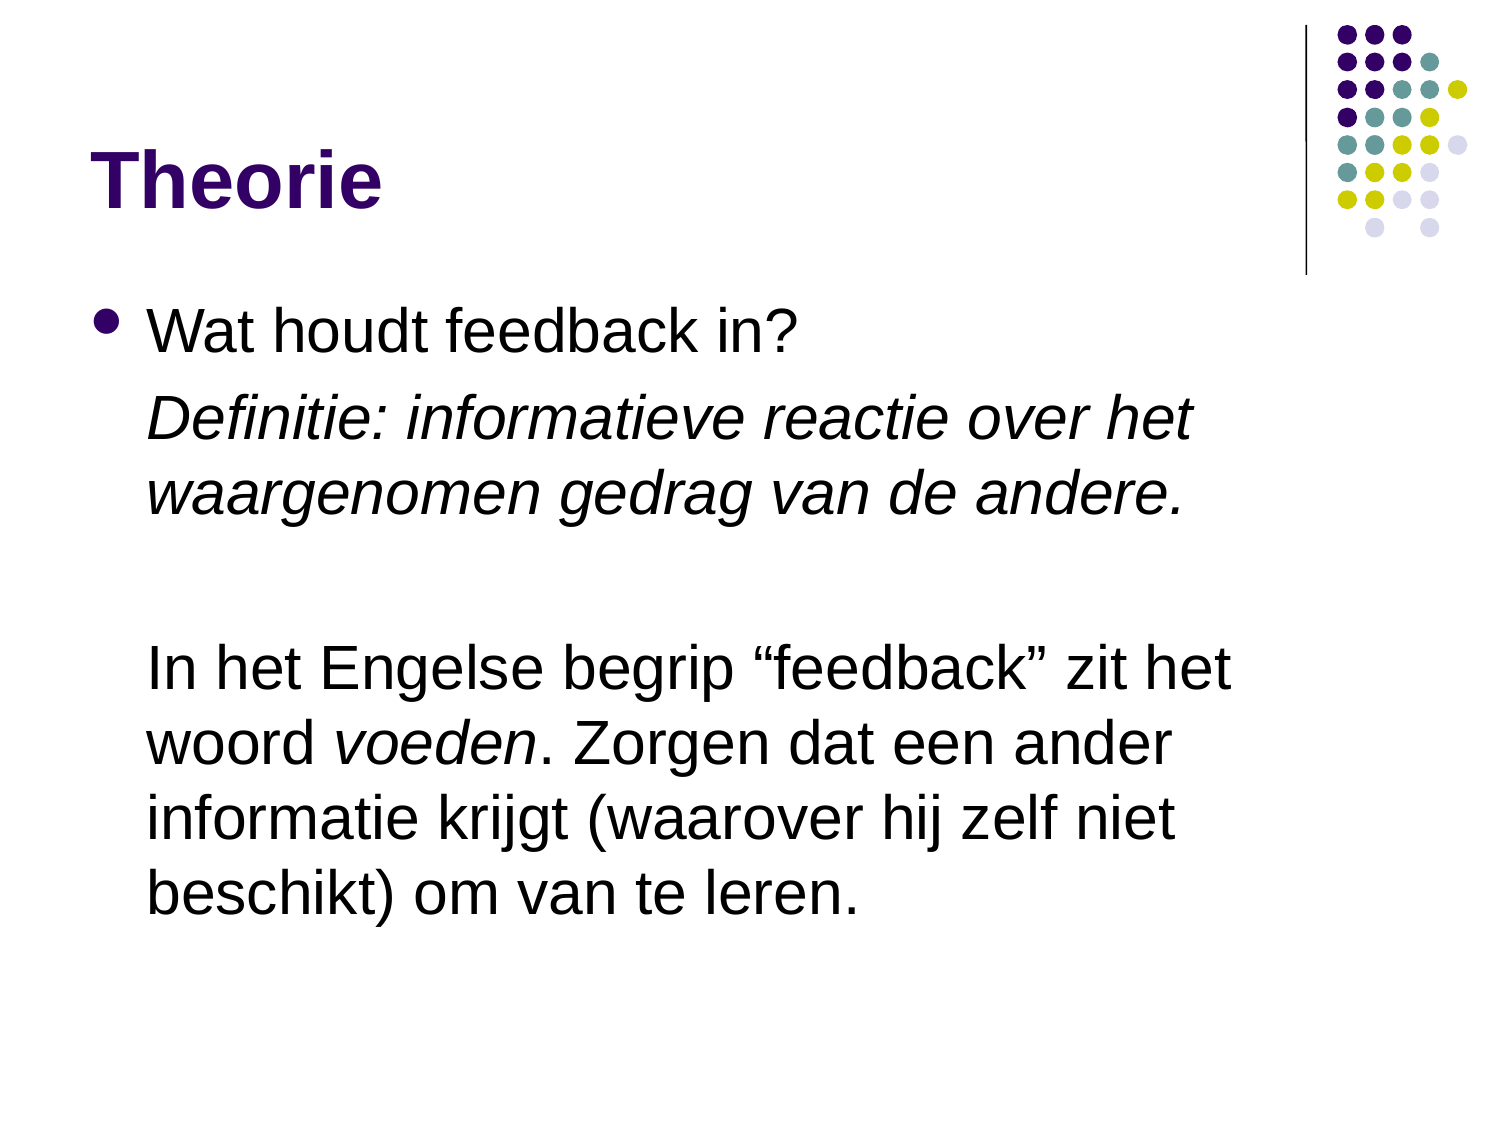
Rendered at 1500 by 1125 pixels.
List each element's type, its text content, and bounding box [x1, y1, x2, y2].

title Theorie [75, 20, 1313, 233]
list Wat houdt feedback in? Definitie: informatieve reactie over het waargenomen gedrag van de andere. In het Engelse begrip “feedback” zit het woord voeden. Zorgen dat een ander informatie krijgt (waarover hij zelf niet beschikt) om van te leren. [75, 282, 1425, 1006]
